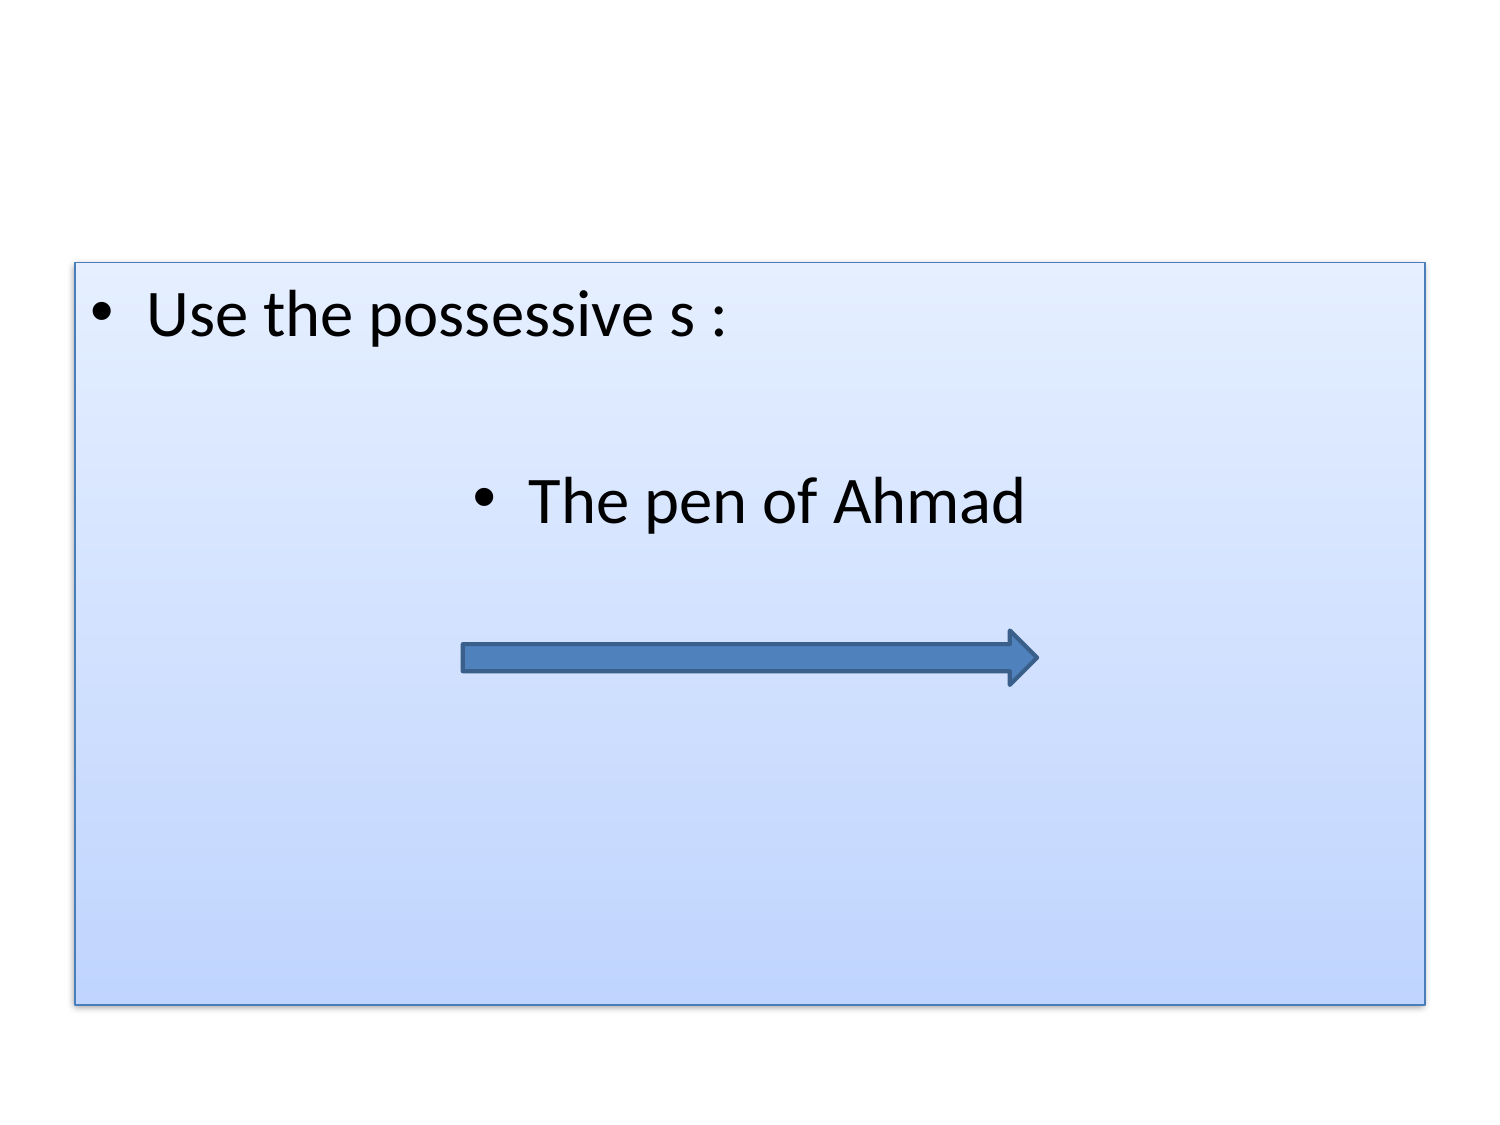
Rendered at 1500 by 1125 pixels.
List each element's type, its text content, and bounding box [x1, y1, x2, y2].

text_box [460, 628, 1040, 687]
list Use the possessive s : The pen of Ahmad [74, 262, 1426, 1006]
